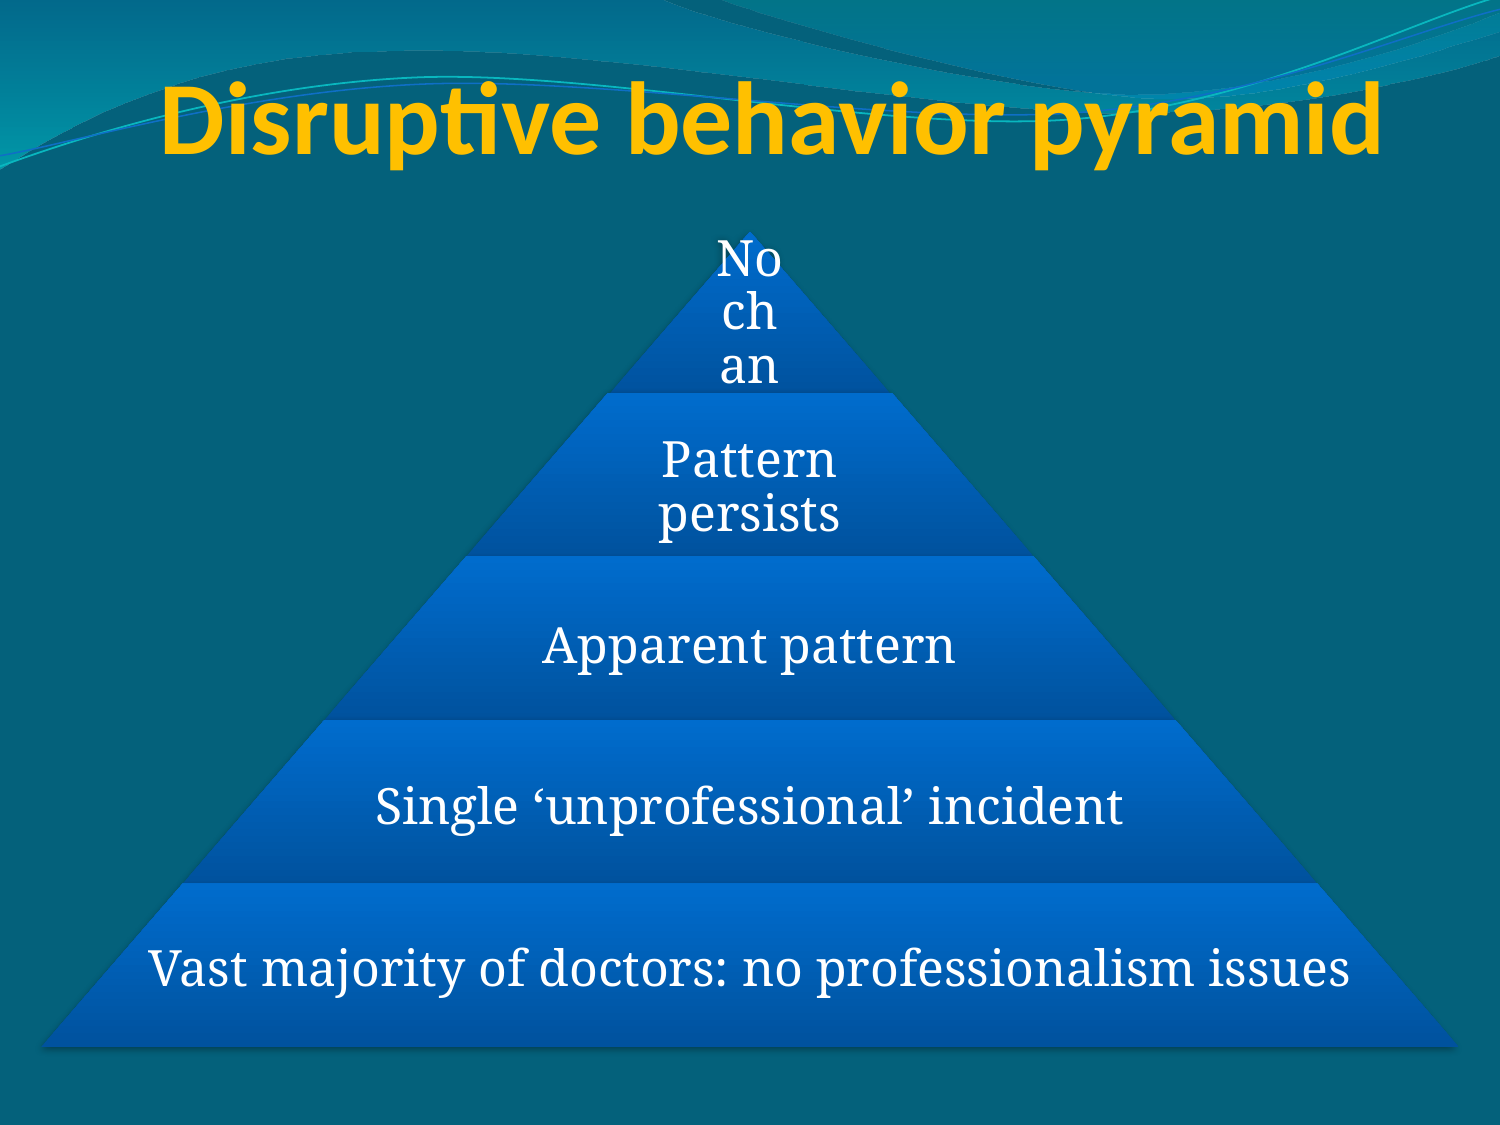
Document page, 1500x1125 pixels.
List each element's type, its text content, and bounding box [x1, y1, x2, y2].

title Disruptive behavior pyramid [50, 50, 1500, 175]
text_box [41, 228, 1459, 1048]
